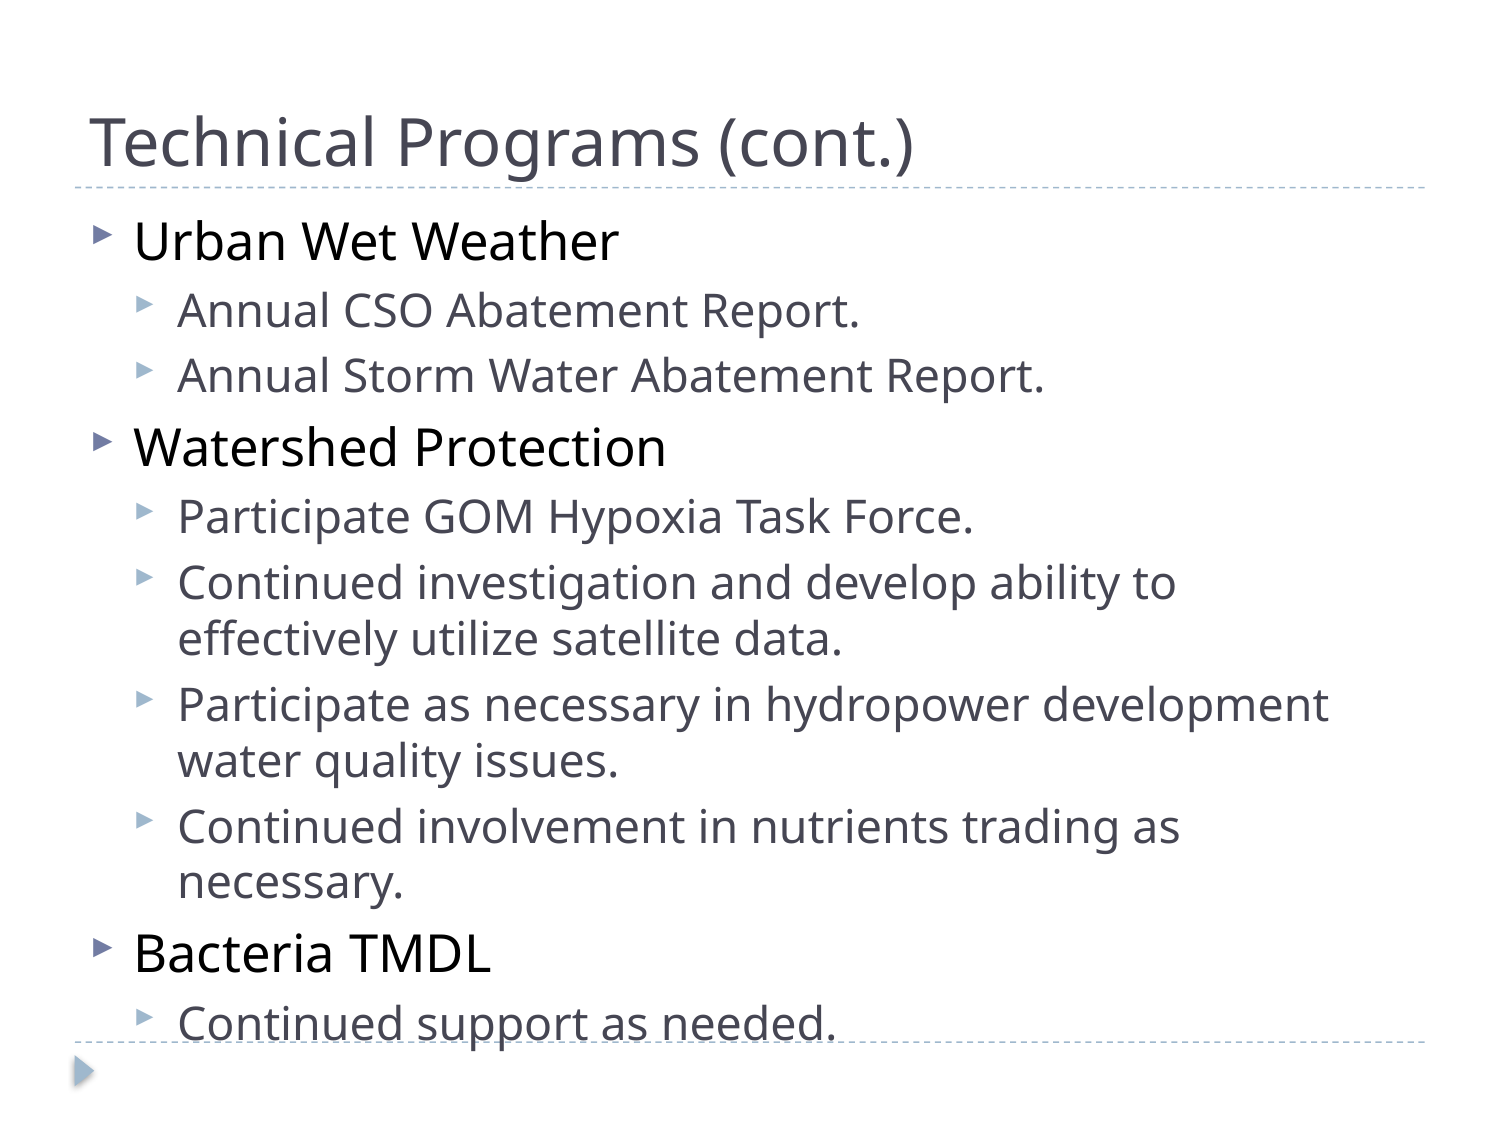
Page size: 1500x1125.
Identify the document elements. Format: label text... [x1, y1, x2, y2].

list Urban Wet Weather Annual CSO Abatement Report. Annual Storm Water Abatement Report. Watershed Protection Participate GOM Hypoxia Task Force. Continued investigation and develop ability to effectively utilize satellite data. Participate as necessary in hydropower development water quality issues. Continued involvement in nutrients trading as necessary. Bacteria TMDL Continued support as needed. [75, 200, 1425, 1063]
title Technical Programs (cont.) [75, 0, 1425, 188]
